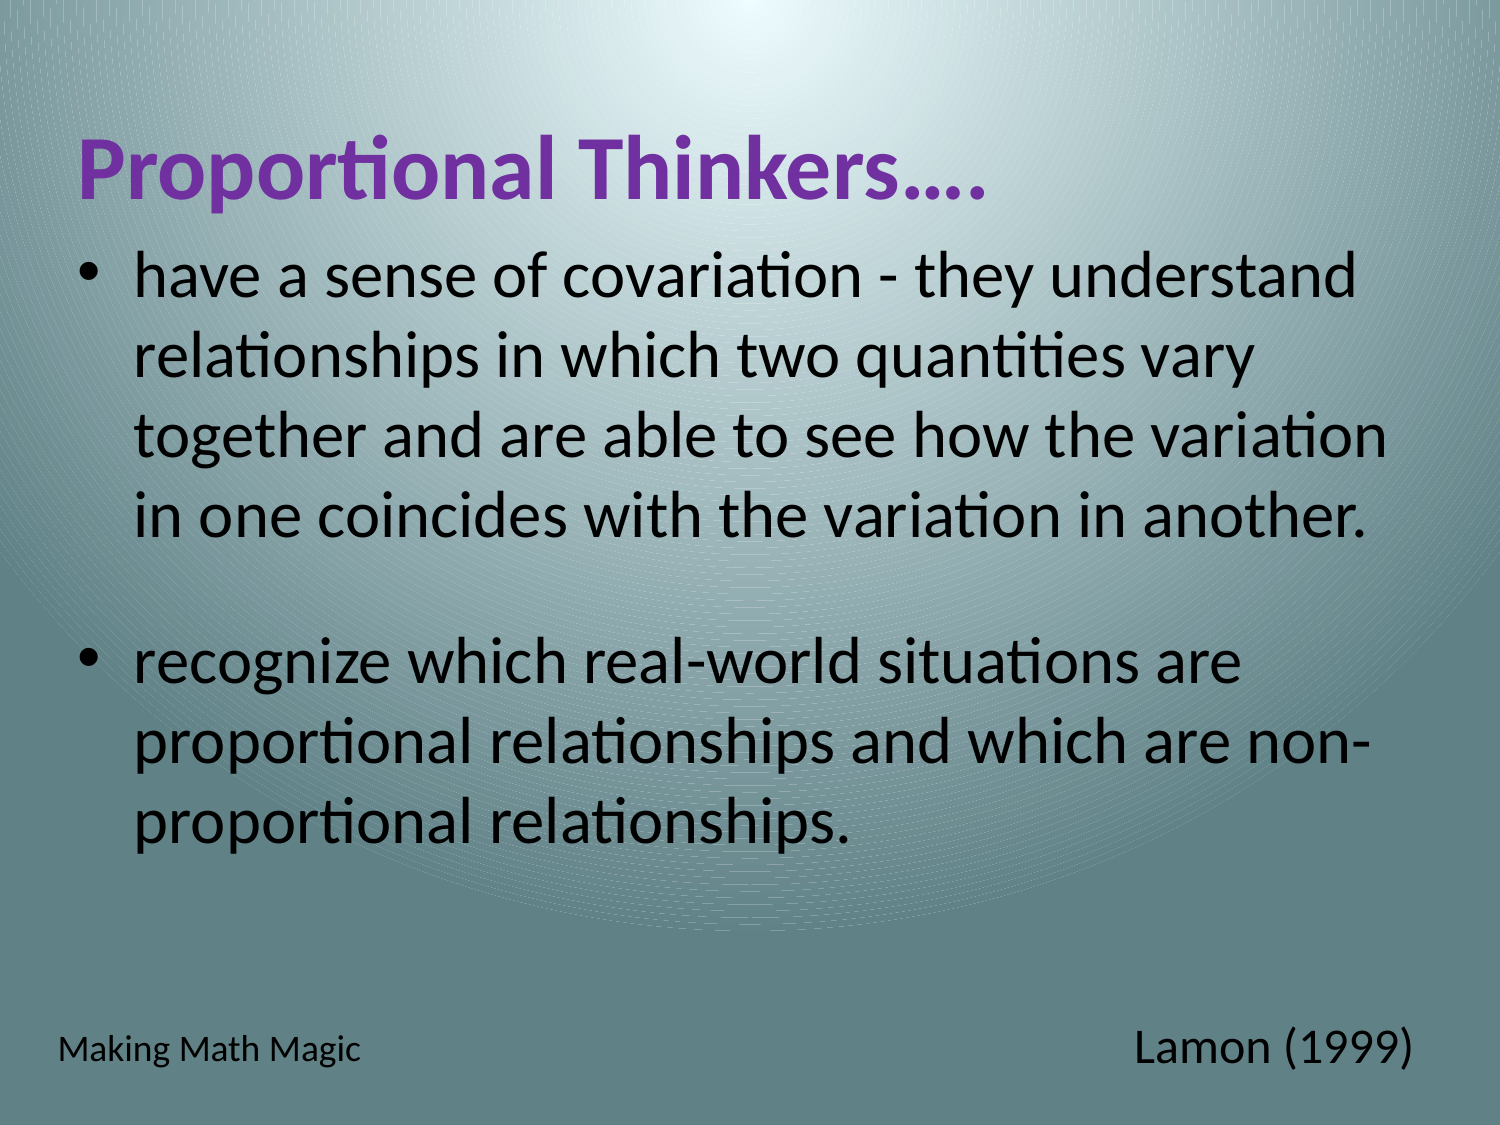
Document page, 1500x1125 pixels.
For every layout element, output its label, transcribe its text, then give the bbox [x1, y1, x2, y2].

text_box Lamon (1999) [1037, 962, 1500, 1125]
list Proportional Thinkers…. have a sense of covariation - they understand relationships in which two quantities vary together and are able to see how the variation in one coincides with the variation in another. recognize which real-world situations are proportional relationships and which are non-proportional relationships. [62, 99, 1413, 843]
text_box Making Math Magic [42, 1016, 531, 1077]
